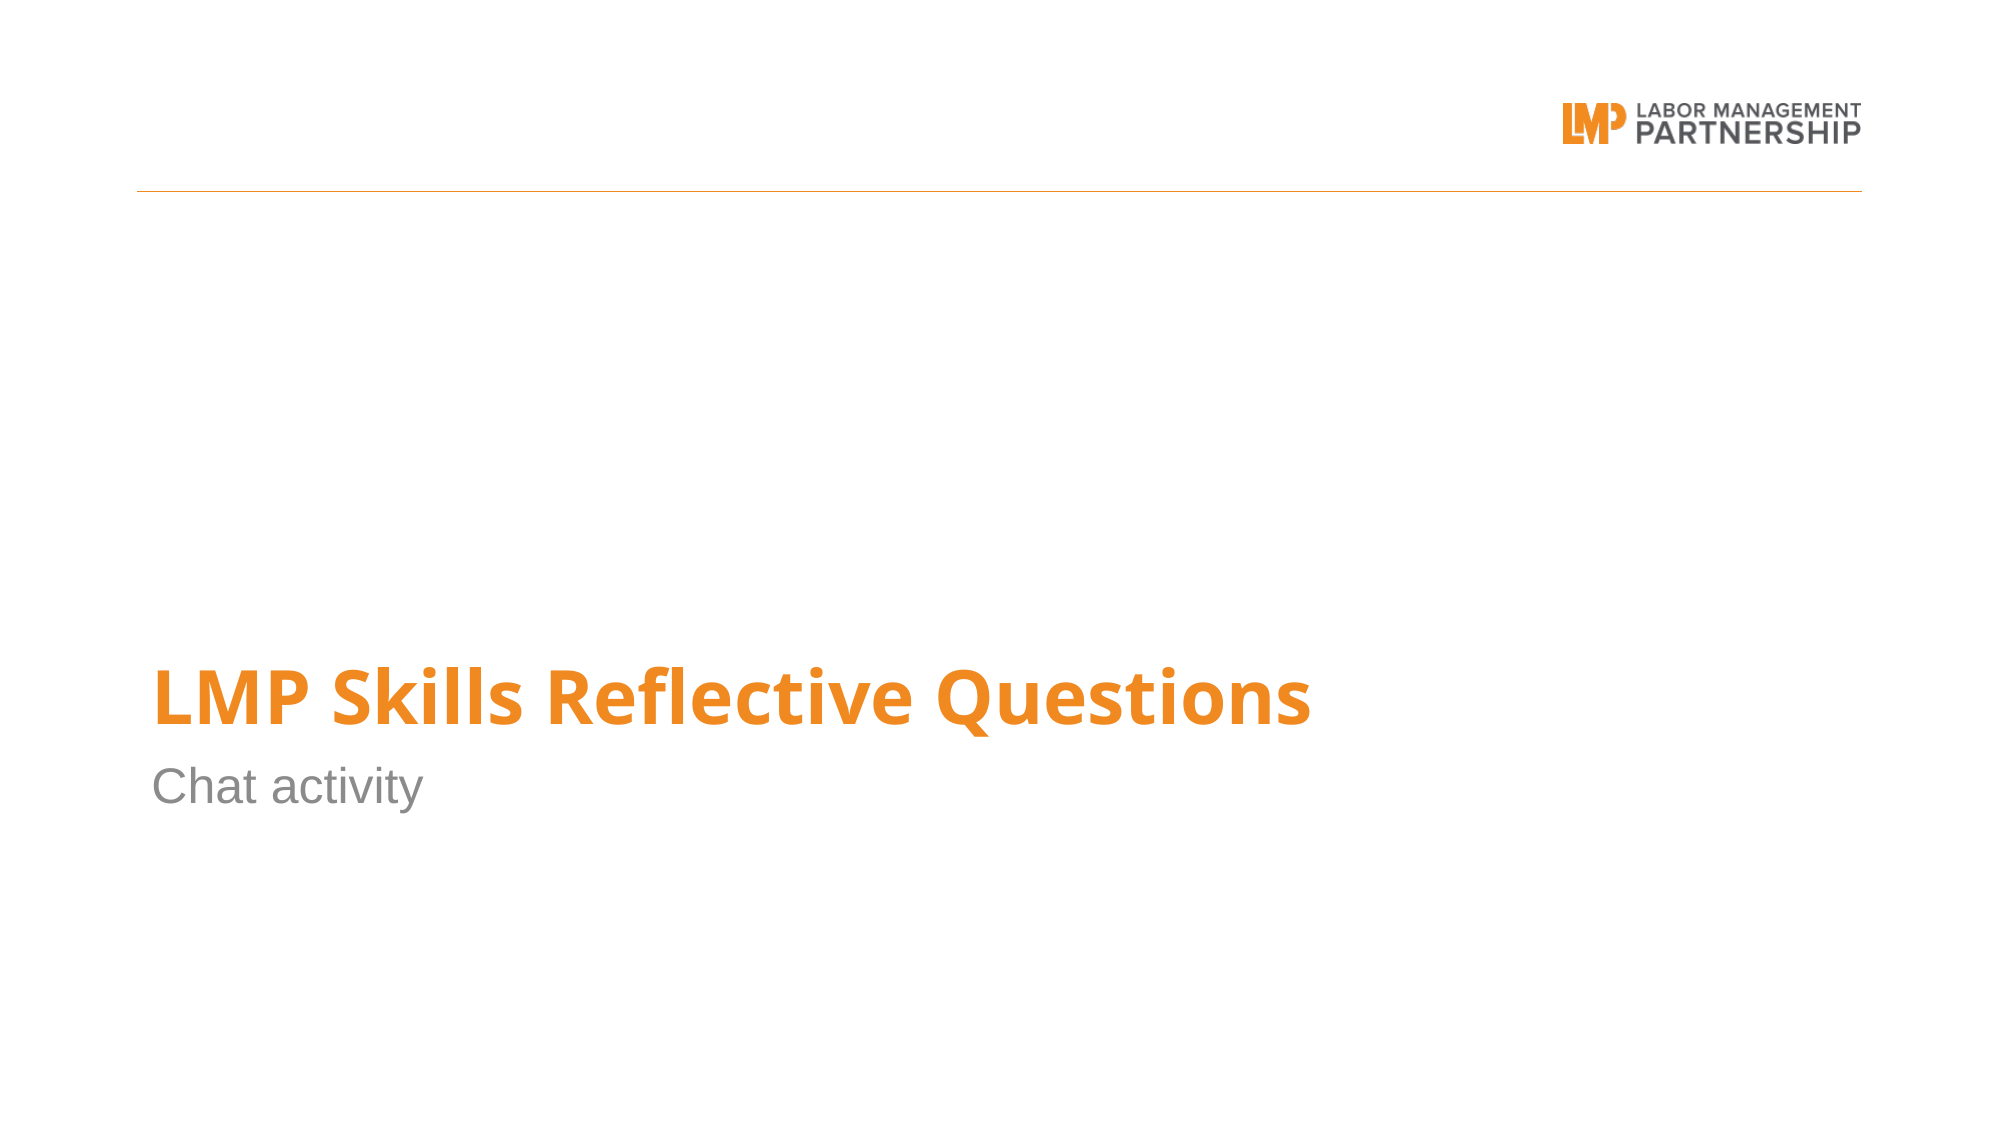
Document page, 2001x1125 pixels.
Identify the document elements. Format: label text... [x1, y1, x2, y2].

list Chat activity [136, 752, 1862, 999]
picture [1562, 103, 1863, 144]
title LMP Skills Reflective Questions [136, 280, 1862, 749]
